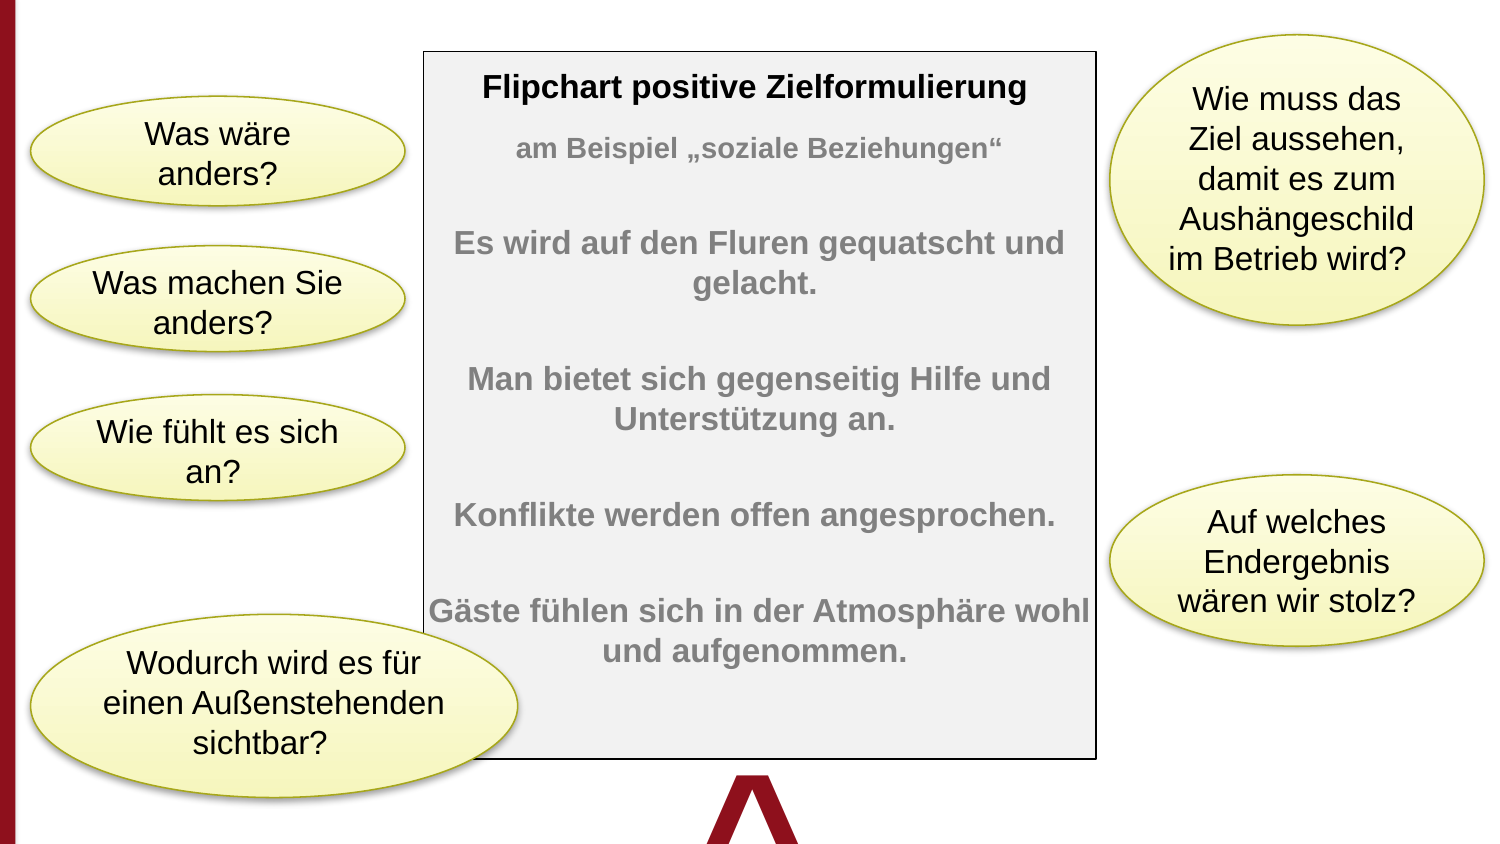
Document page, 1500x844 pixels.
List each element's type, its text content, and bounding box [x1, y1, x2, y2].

text_box ^ [679, 705, 883, 844]
text_box Was wäre anders? [29, 95, 406, 207]
text_box Flipchart positive Zielformulierung am Beispiel „soziale Beziehungen“ Es wird auf den Fluren gequatscht und gelacht. Man bietet sich gegenseitig Hilfe und Unterstützung an. Konflikte werden offen angesprochen. Gäste fühlen sich in der Atmosphäre wohl und aufgenommen. [423, 51, 1096, 759]
text_box Was machen Sie anders? [29, 244, 406, 353]
text_box Auf welches Endergebnis wären wir stolz? [1108, 473, 1485, 648]
text_box Wie fühlt es sich an? [29, 393, 406, 502]
text_box Wodurch wird es für einen Außenstehenden sichtbar? [29, 613, 519, 799]
text_box Wie muss das Ziel aussehen, damit es zum Aushängeschild im Betrieb wird? [1108, 33, 1485, 326]
